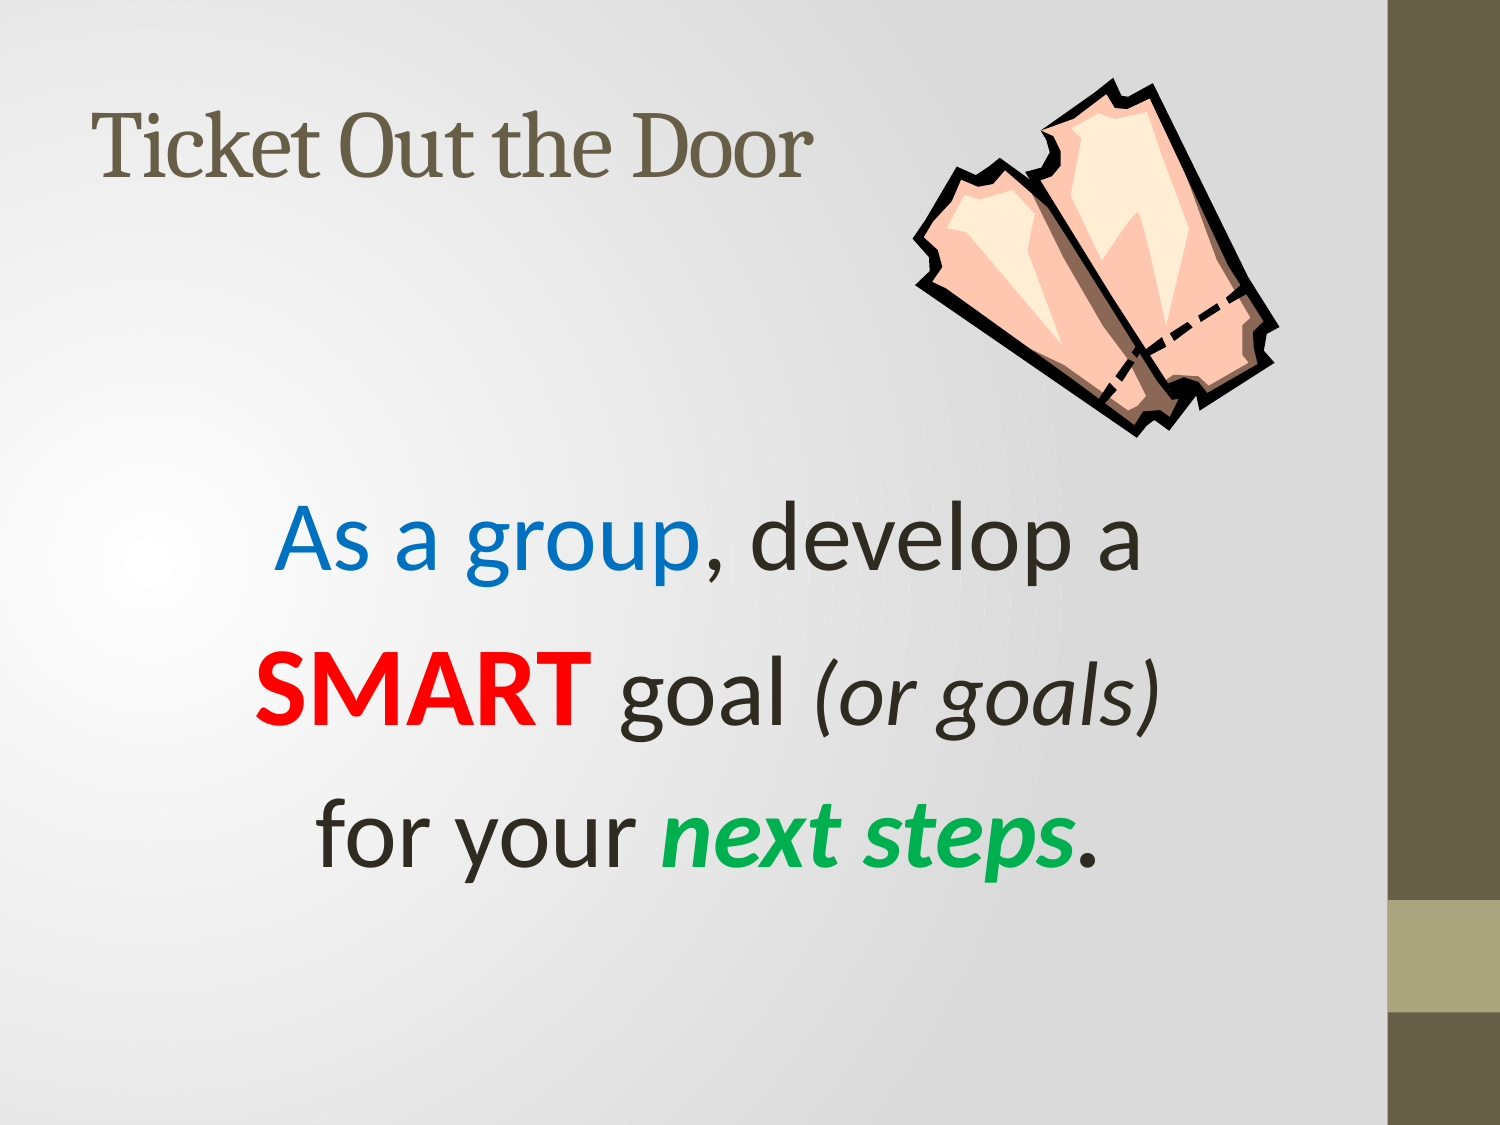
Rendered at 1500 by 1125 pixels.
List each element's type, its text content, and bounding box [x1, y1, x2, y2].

picture [911, 74, 1284, 442]
list As a group, develop a SMART goal (or goals) for your next steps. [75, 462, 1325, 1050]
title Ticket Out the Door [75, 45, 1325, 233]
